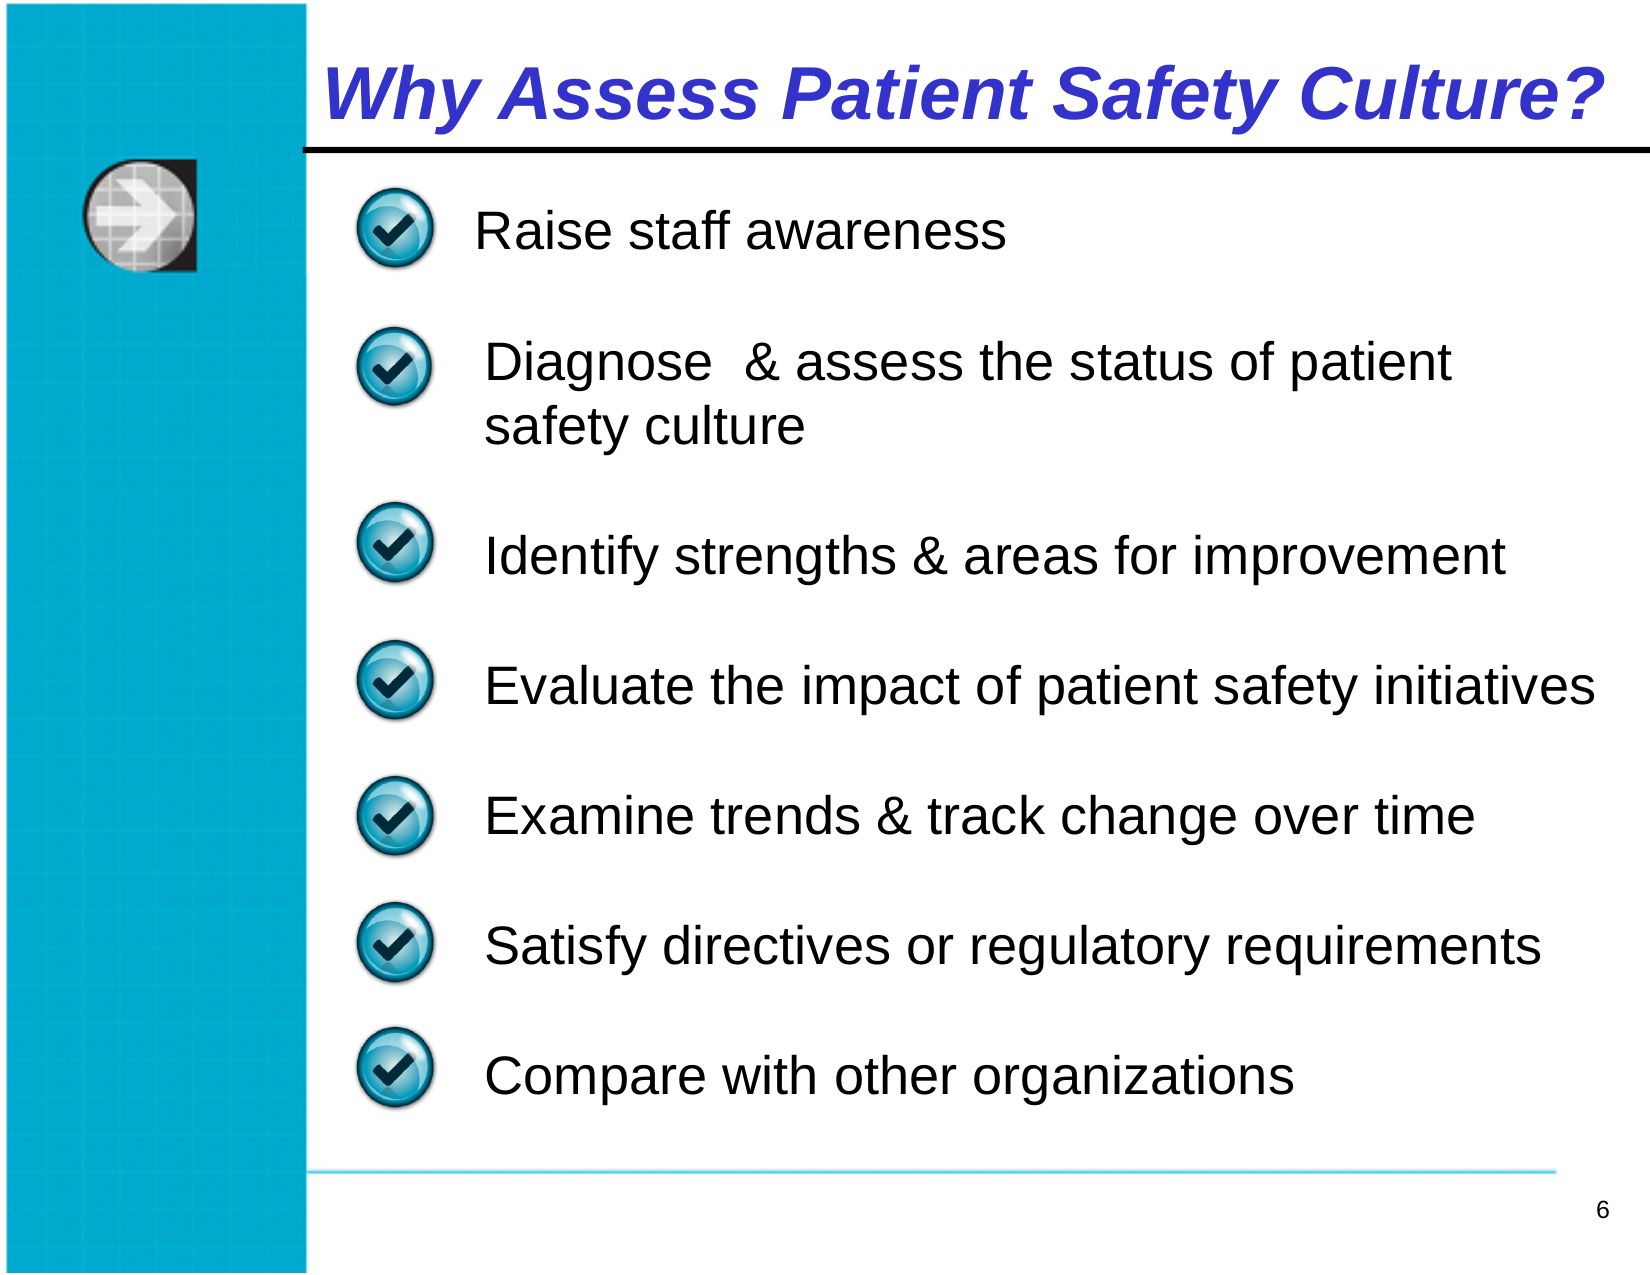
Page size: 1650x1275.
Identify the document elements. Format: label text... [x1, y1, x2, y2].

title Why Assess Patient Safety Culture? [287, 24, 1650, 137]
list Raise staff awareness Diagnose & assess the status of patient safety culture Identify strengths & areas for improvement Evaluate the impact of patient safety initiatives Examine trends & track change over time Satisfy directives or regulatory requirements Compare with other organizations [324, 187, 1613, 1168]
picture [0, 2, 1623, 1273]
slide_number 6 [1537, 1186, 1626, 1275]
